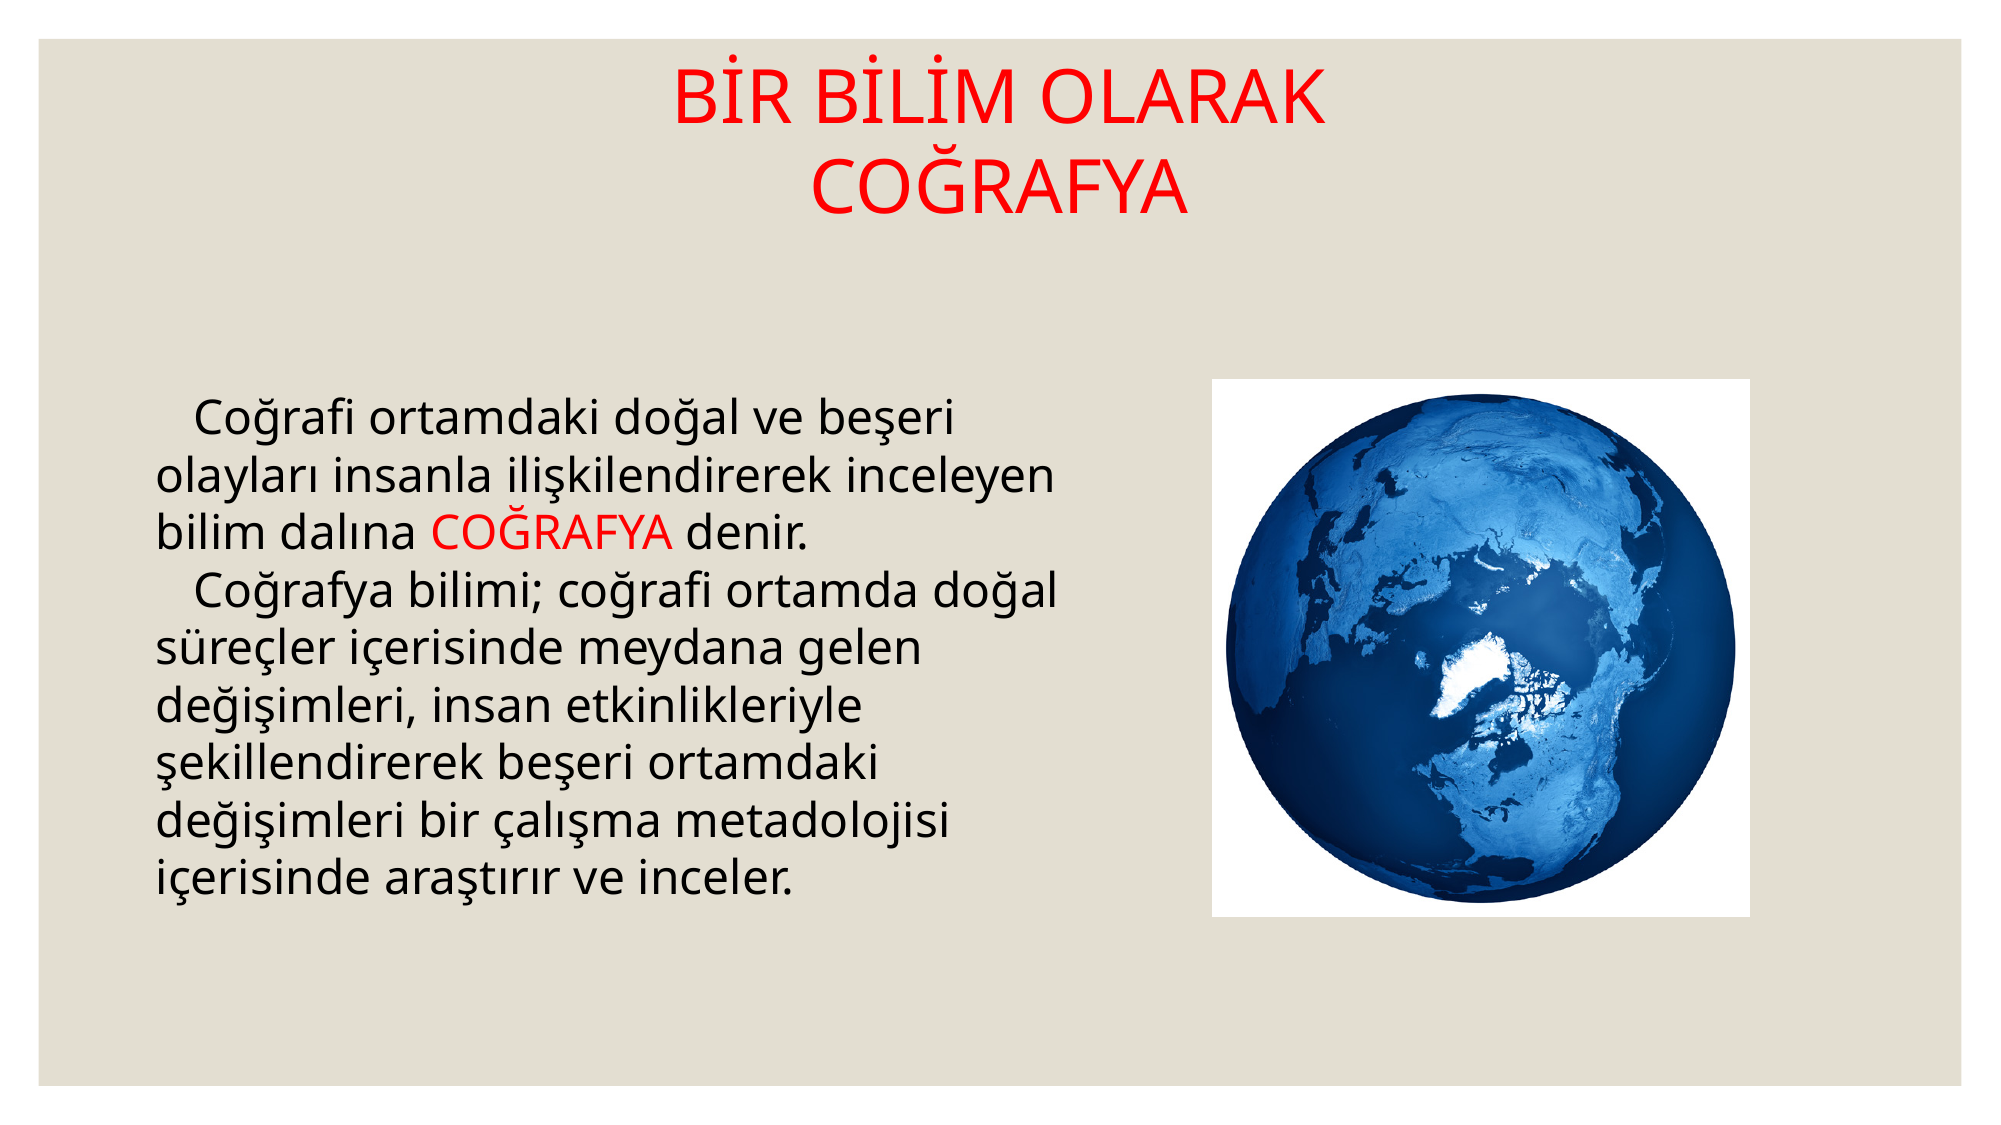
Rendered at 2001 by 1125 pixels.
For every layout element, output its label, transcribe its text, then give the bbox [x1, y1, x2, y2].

text_box BİR BİLİM OLARAK COĞRAFYA [40, 40, 1957, 236]
picture [1212, 379, 1750, 917]
text_box Coğrafi ortamdaki doğal ve beşeri olayları insanla ilişkilendirerek inceleyen bilim dalına COĞRAFYA denir. Coğrafya bilimi; coğrafi ortamda doğal süreçler içerisinde meydana gelen değişimleri, insan etkinlikleriyle şekillendirerek beşeri ortamdaki değişimleri bir çalışma metadolojisi içerisinde araştırır ve inceler. [140, 379, 1085, 912]
